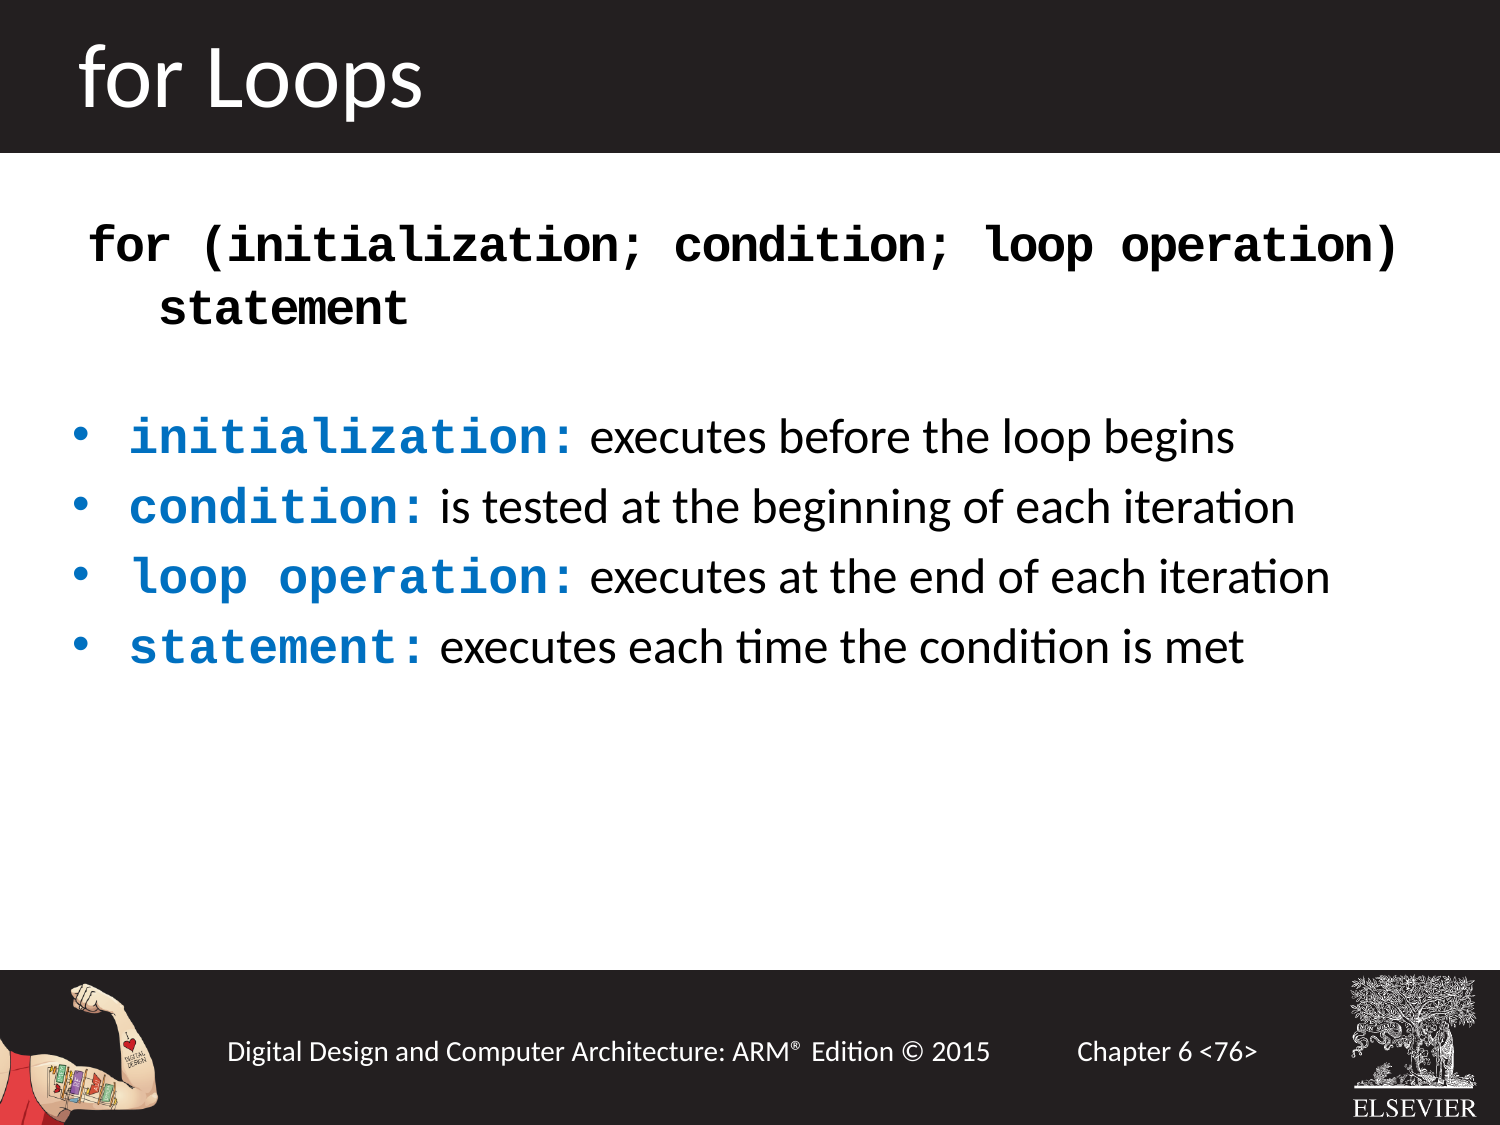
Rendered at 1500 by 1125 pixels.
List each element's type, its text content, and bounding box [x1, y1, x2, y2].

picture [0, 979, 163, 1125]
list for (initialization; condition; loop operation) statement initialization: executes before the loop begins condition: is tested at the beginning of each iteration loop operation: executes at the end of each iteration statement: executes each time the condition is met [56, 187, 1462, 1038]
picture [1350, 974, 1477, 1117]
text_box for Loops [63, 8, 1488, 133]
text_box [112, 200, 1438, 1050]
